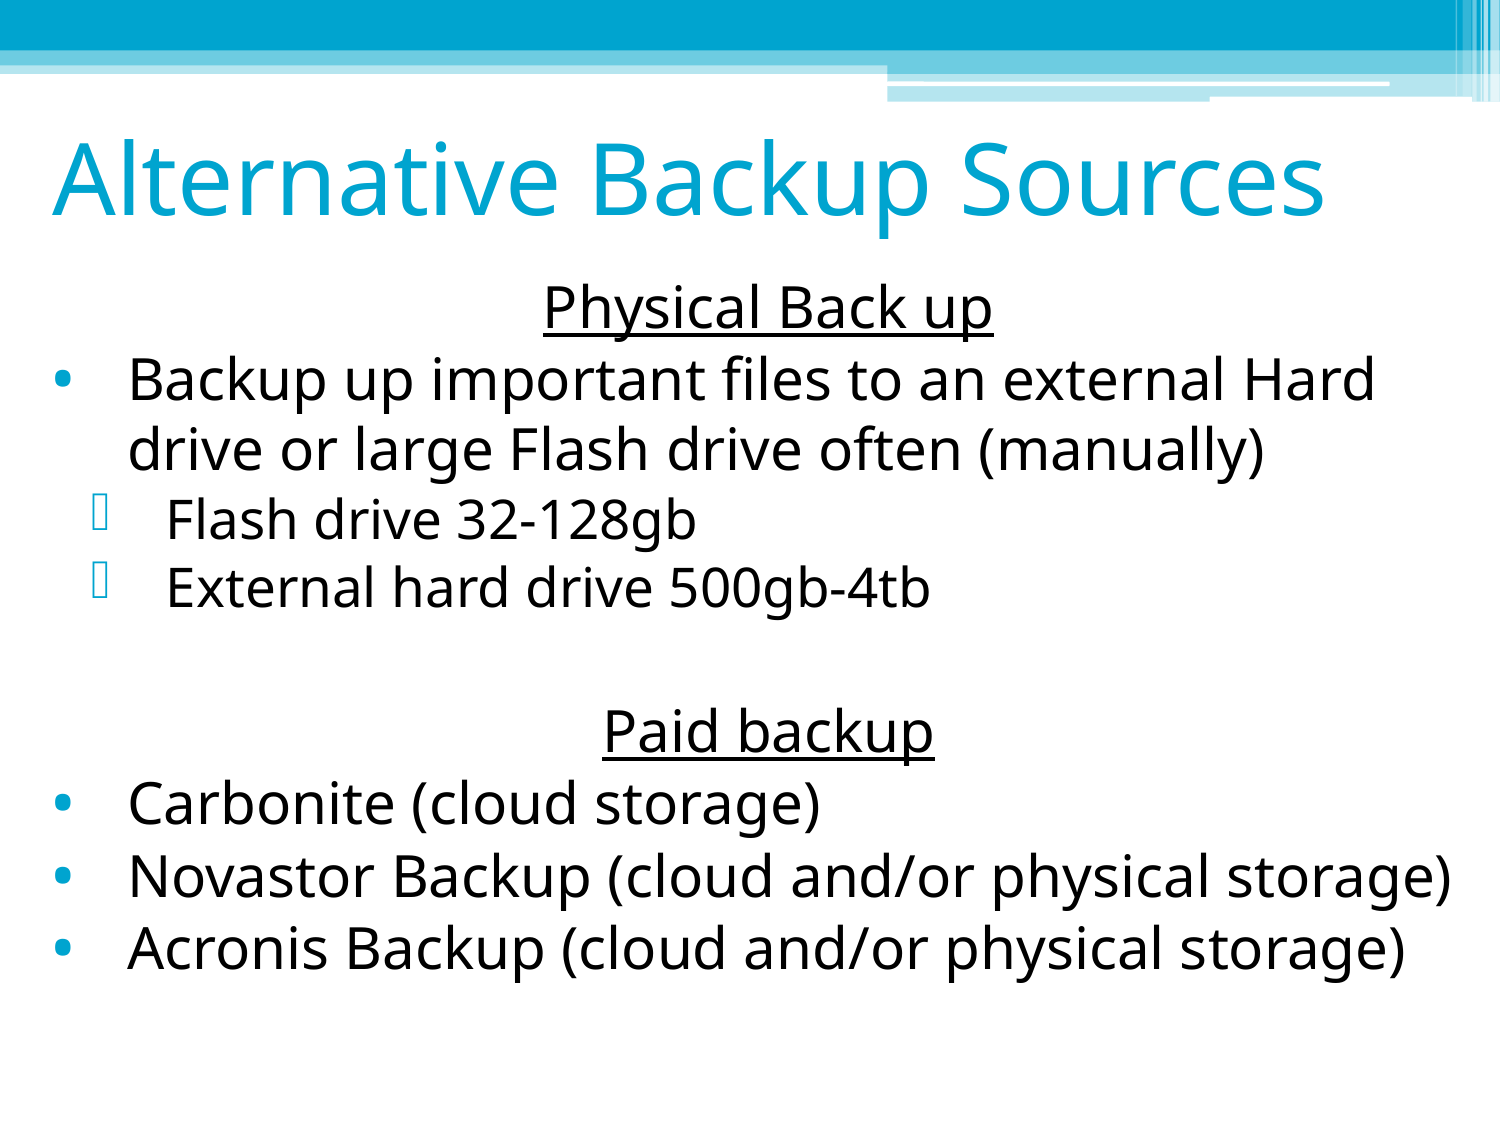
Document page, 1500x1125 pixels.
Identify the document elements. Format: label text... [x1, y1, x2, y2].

list Physical Back up Backup up important files to an external Hard drive or large Flash drive often (manually) Flash drive 32-128gb External hard drive 500gb-4tb Paid backup Carbonite (cloud storage) Novastor Backup (cloud and/or physical storage) Acronis Backup (cloud and/or physical storage) [37, 262, 1500, 1125]
title Alternative Backup Sources [37, 87, 1388, 263]
